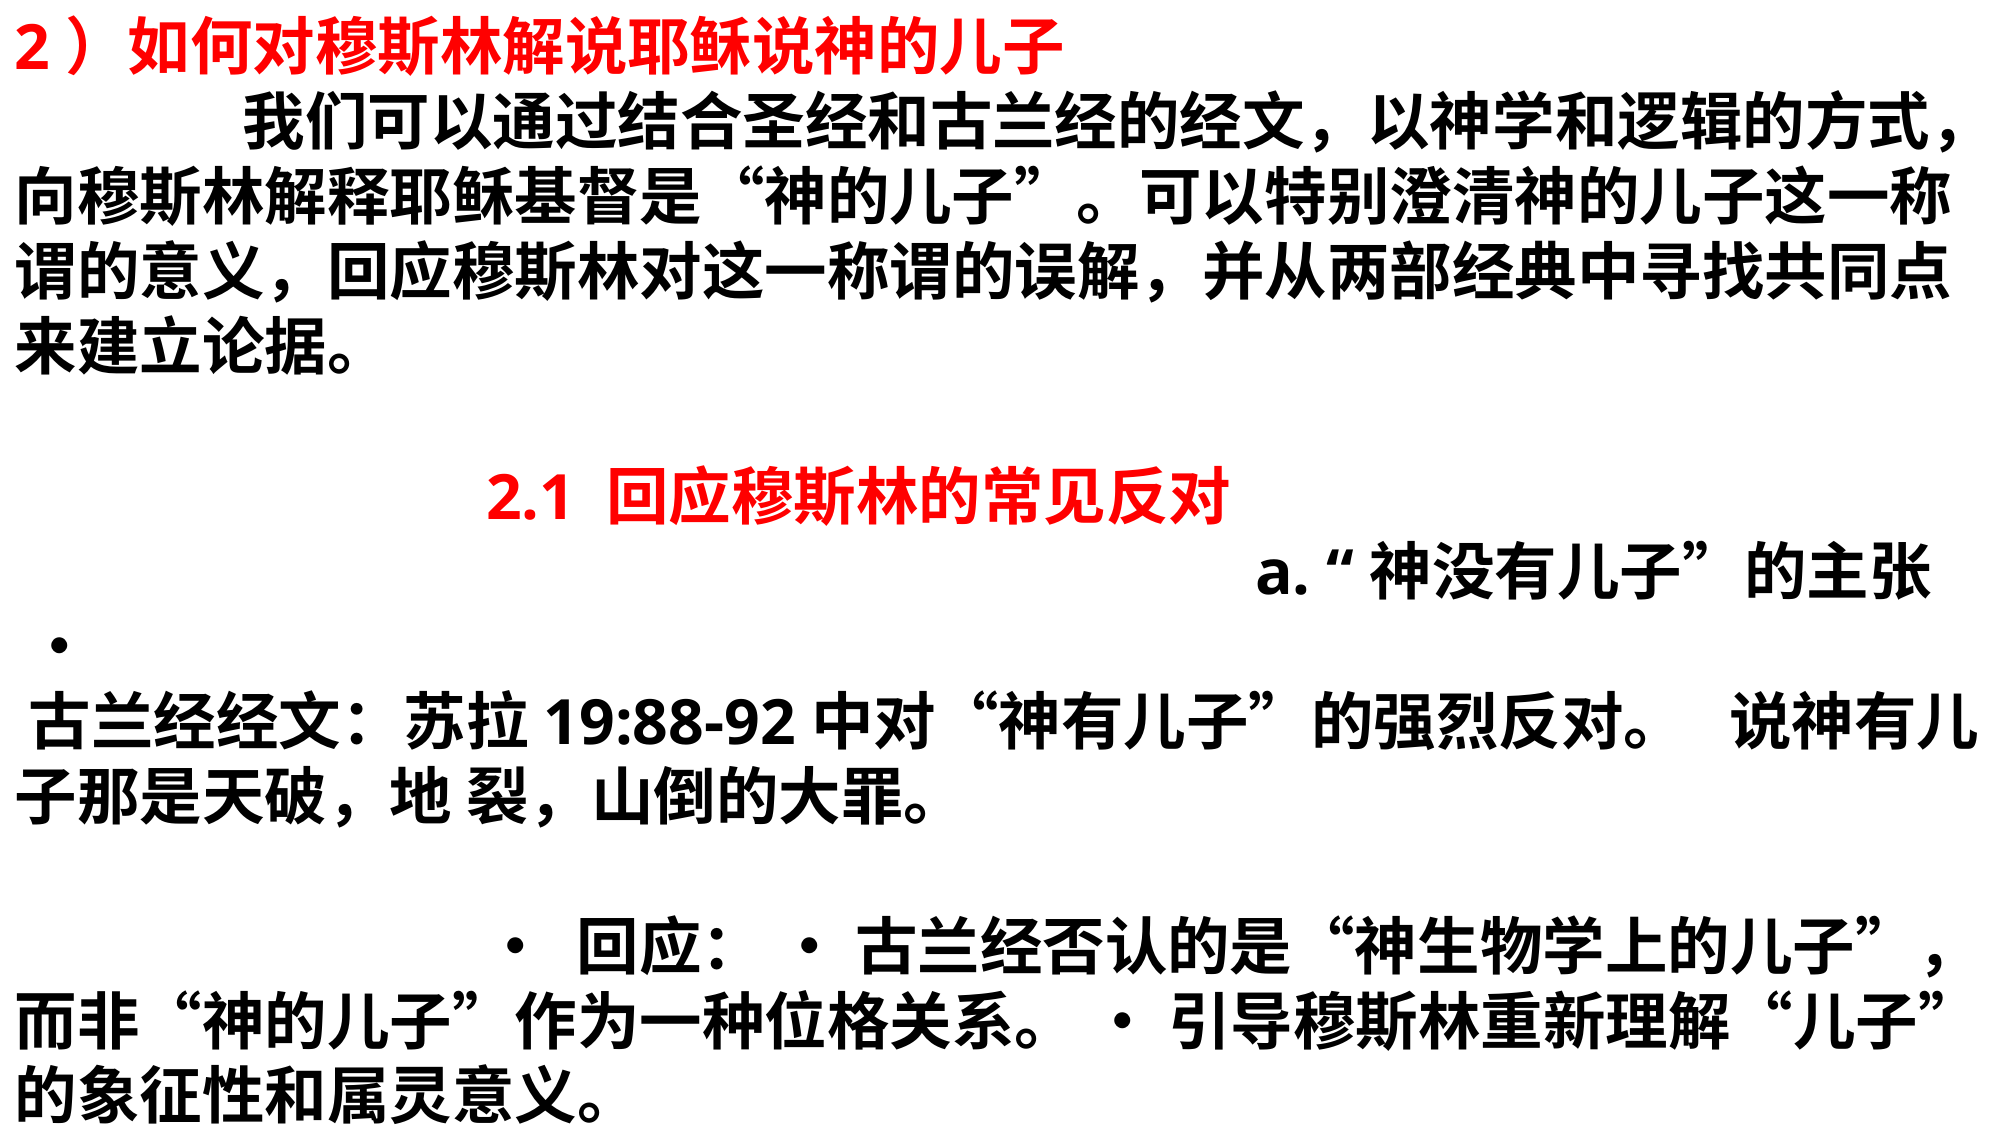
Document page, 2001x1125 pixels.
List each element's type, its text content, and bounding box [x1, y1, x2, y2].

text_box 2）如何对穆斯林解说耶稣说神的儿子 我们可以通过结合圣经和古兰经的经文，以神学和逻辑的方式，向穆斯林解释耶稣基督是“神的儿子”。可以特别澄清神的儿子这一称谓的意义，回应穆斯林对这一称谓的误解，并从两部经典中寻找共同点来建立论据。 2.1 回应穆斯林的常见反对 a. “神没有儿子”的主张 • 古兰经经文：苏拉19:88-92中对“神有儿子”的强烈反对。 说神有儿子那是天破，地 裂，山倒的大罪。 • 回应： • 古兰经否认的是“神生物学上的儿子”，而非“神的儿子”作为一种位格关系。 • 引导穆斯林重新理解“儿子”的象征性和属灵意义。 [0, 0, 2000, 1125]
